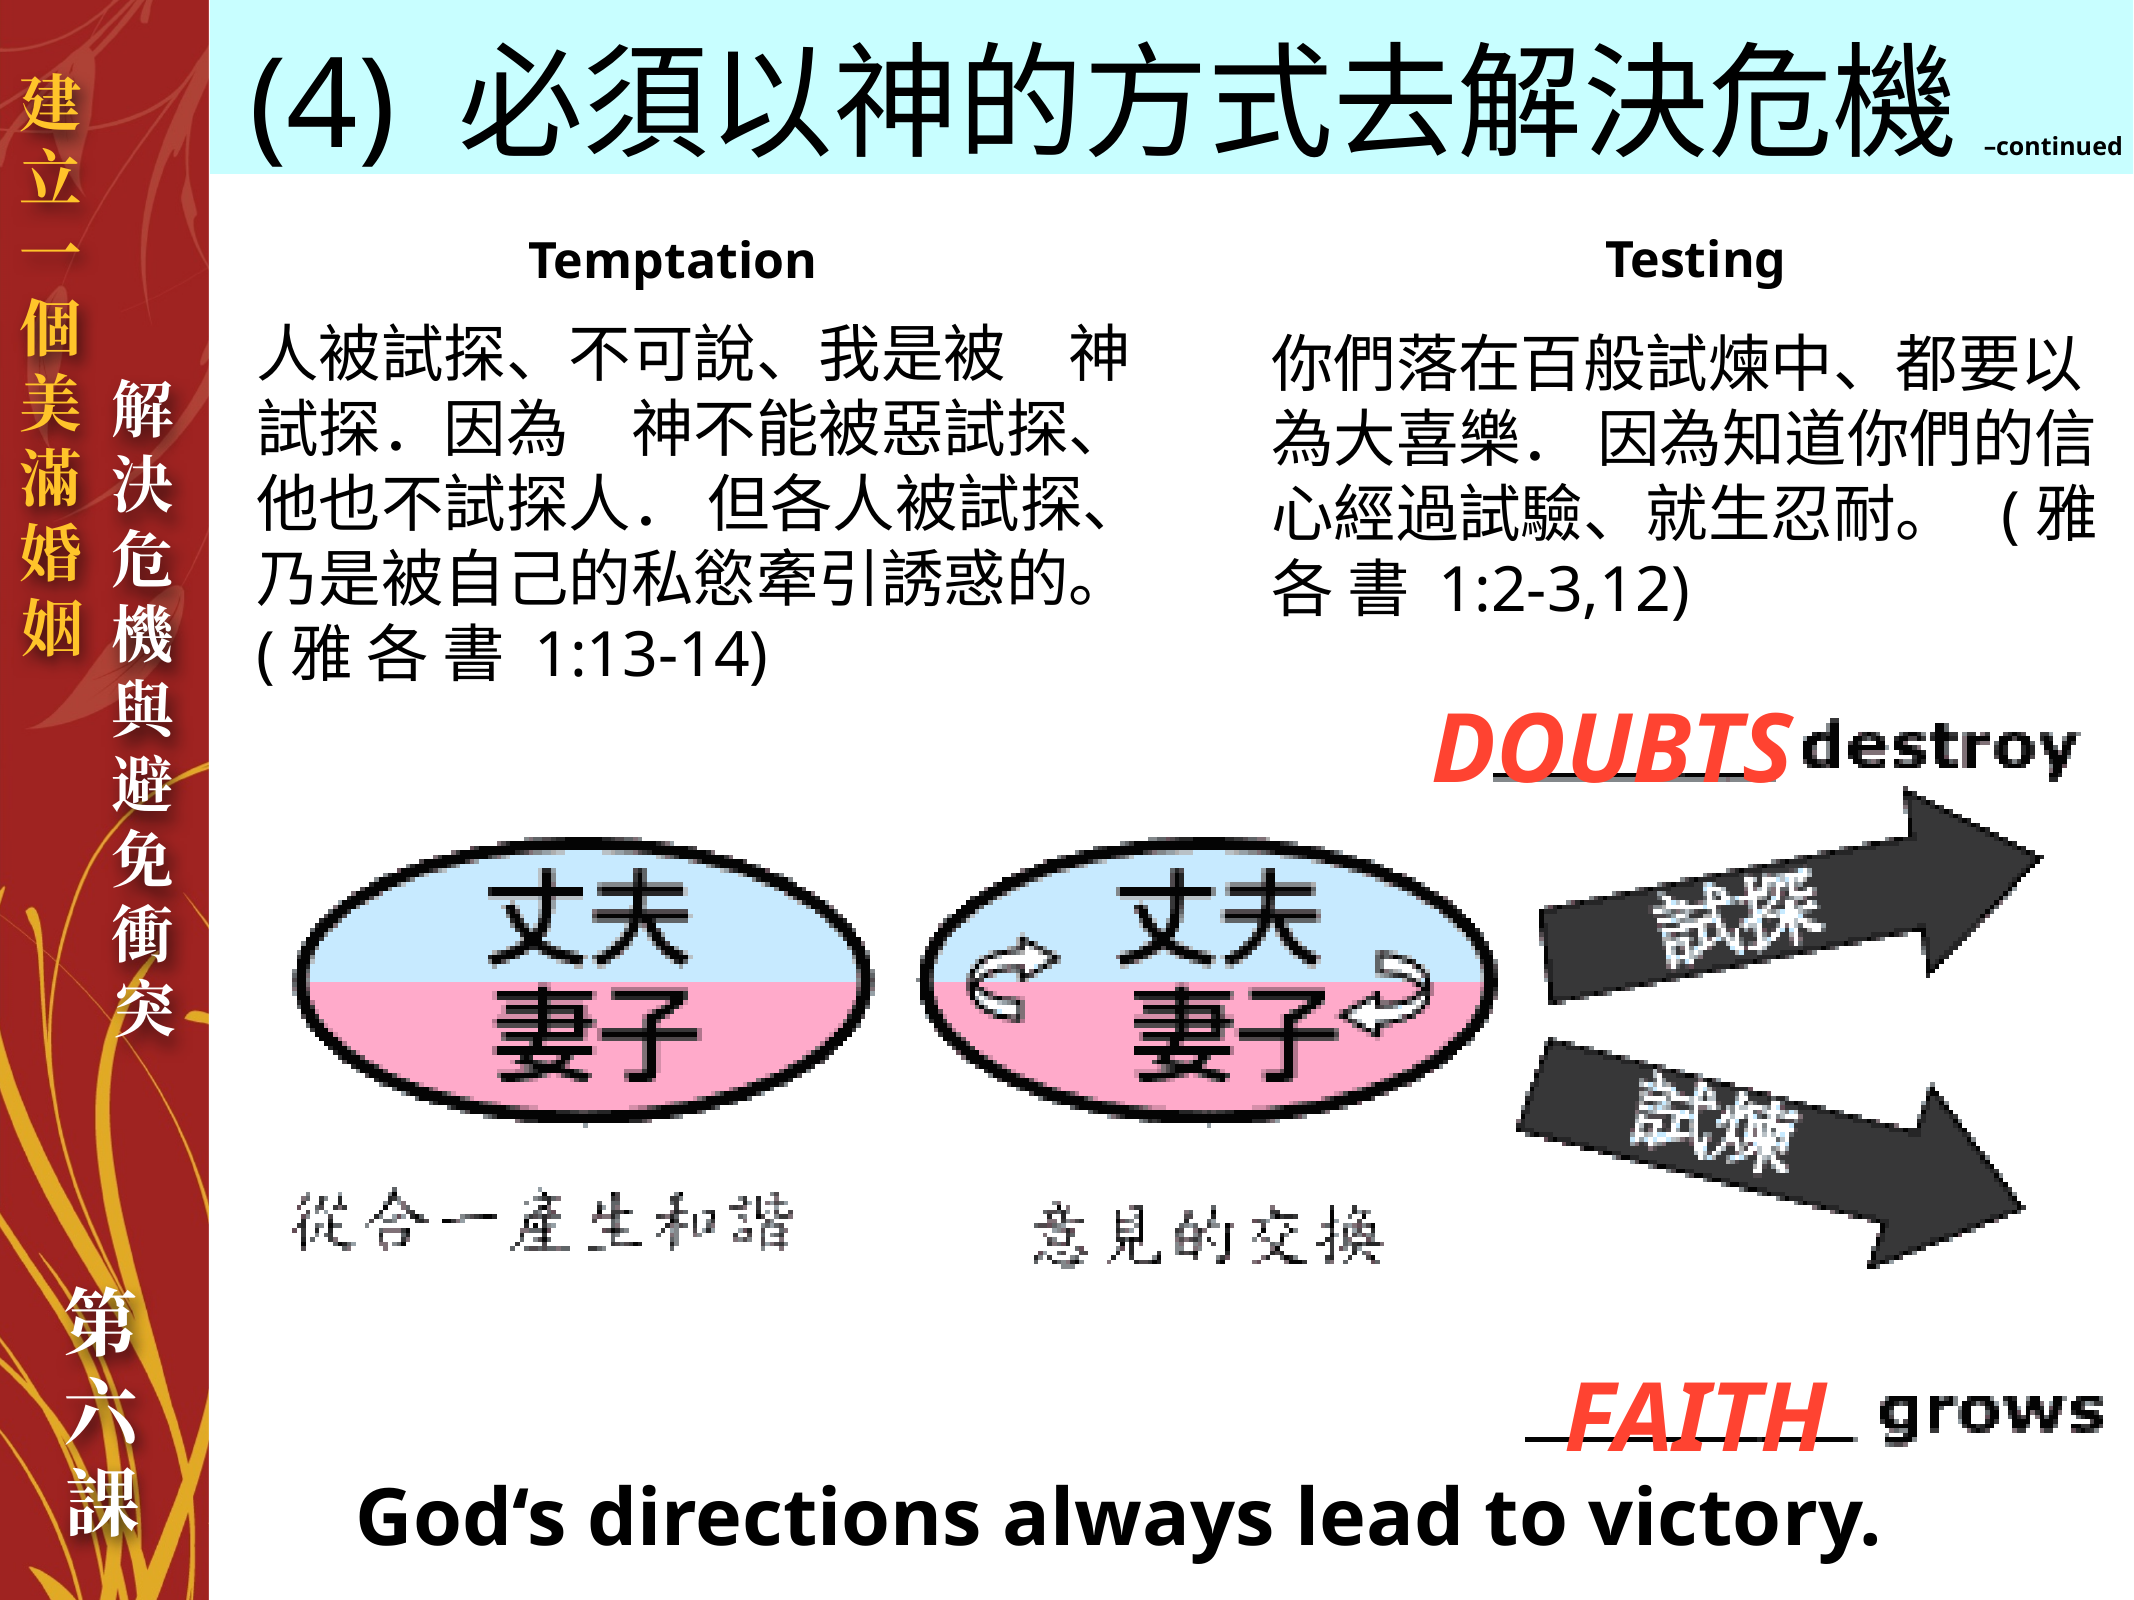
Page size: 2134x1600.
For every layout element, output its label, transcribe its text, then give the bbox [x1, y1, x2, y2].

text_box –continued [1975, 93, 2132, 158]
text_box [185, 221, 1826, 810]
text_box God‘s directions always lead to victory. [347, 1461, 1913, 1570]
text_box [210, 0, 2134, 174]
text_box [1191, 162, 2134, 1479]
text_box (4) 必須以神的方式去解決危機 [241, 14, 1967, 182]
picture [0, 0, 208, 1600]
picture [287, 810, 1191, 1448]
